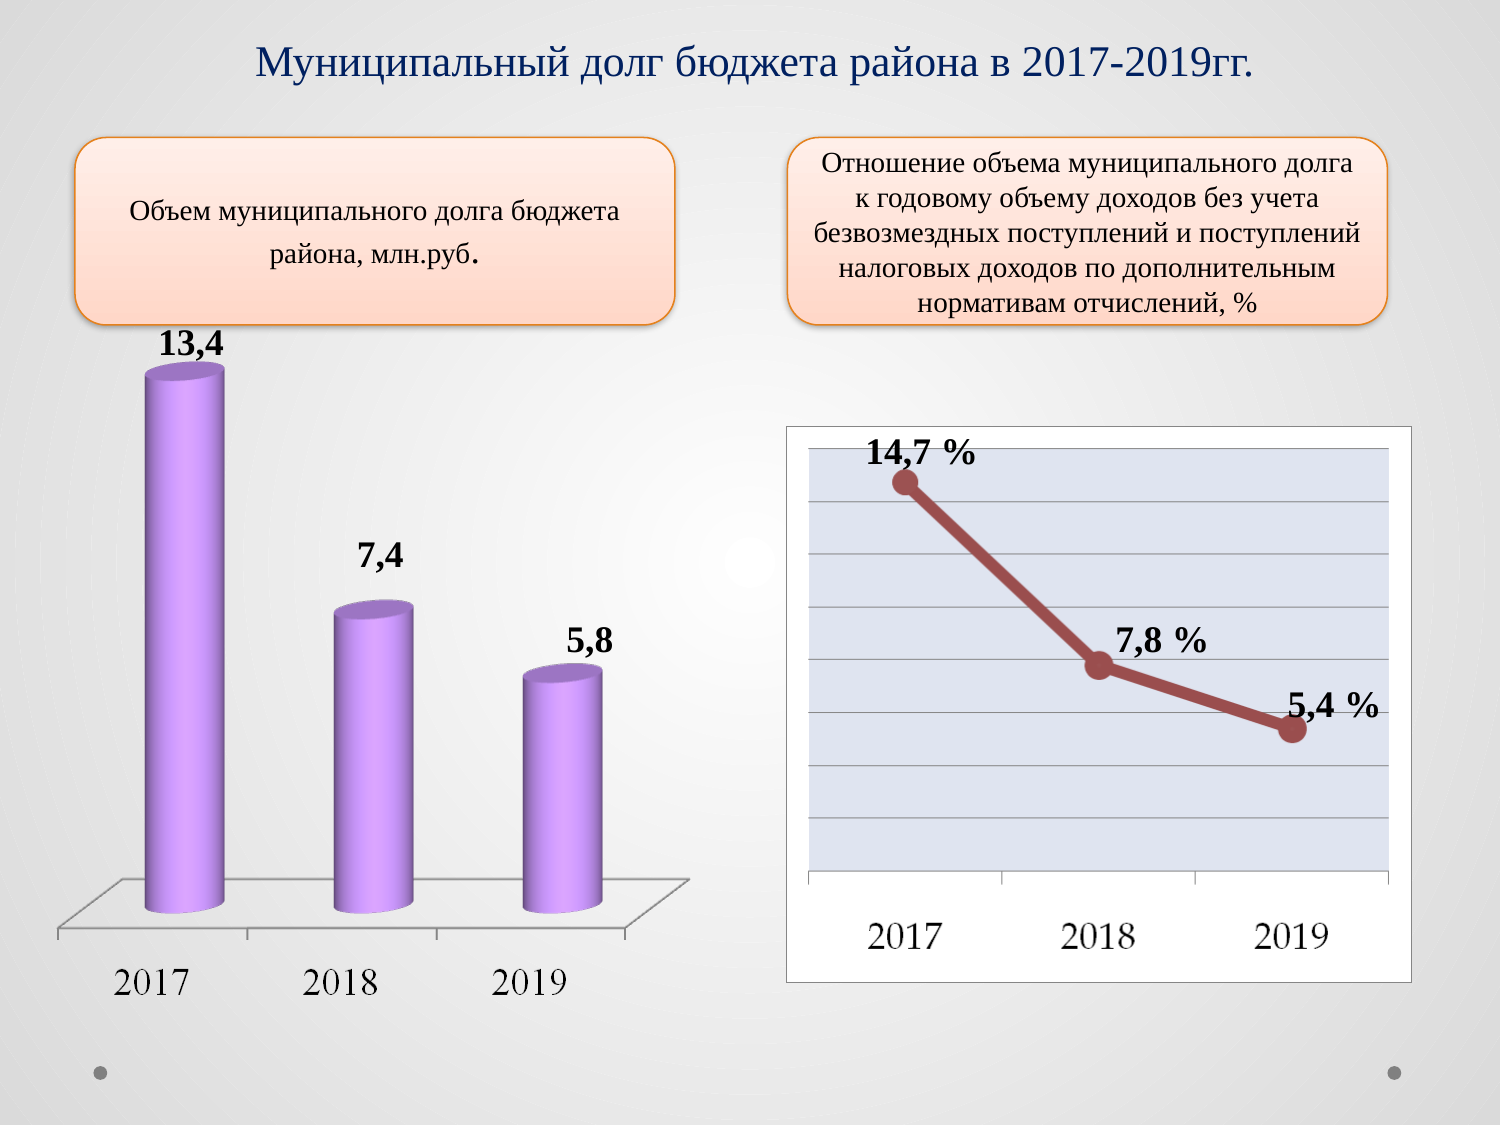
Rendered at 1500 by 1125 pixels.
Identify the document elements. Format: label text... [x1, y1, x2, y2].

text_box Муниципальный долг бюджета района в 2017-2019гг. [240, 24, 1271, 93]
text_box Объем муниципального долга бюджета района, млн.руб. [74, 136, 676, 285]
text_box Отношение объема муниципального долга к годовому объему доходов без учета безвозмездных поступлений и поступлений налоговых доходов по дополнительным нормативам отчислений, % [786, 136, 1389, 326]
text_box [786, 426, 1412, 983]
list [30, 287, 719, 1038]
text_box 14,7 % [850, 419, 994, 424]
